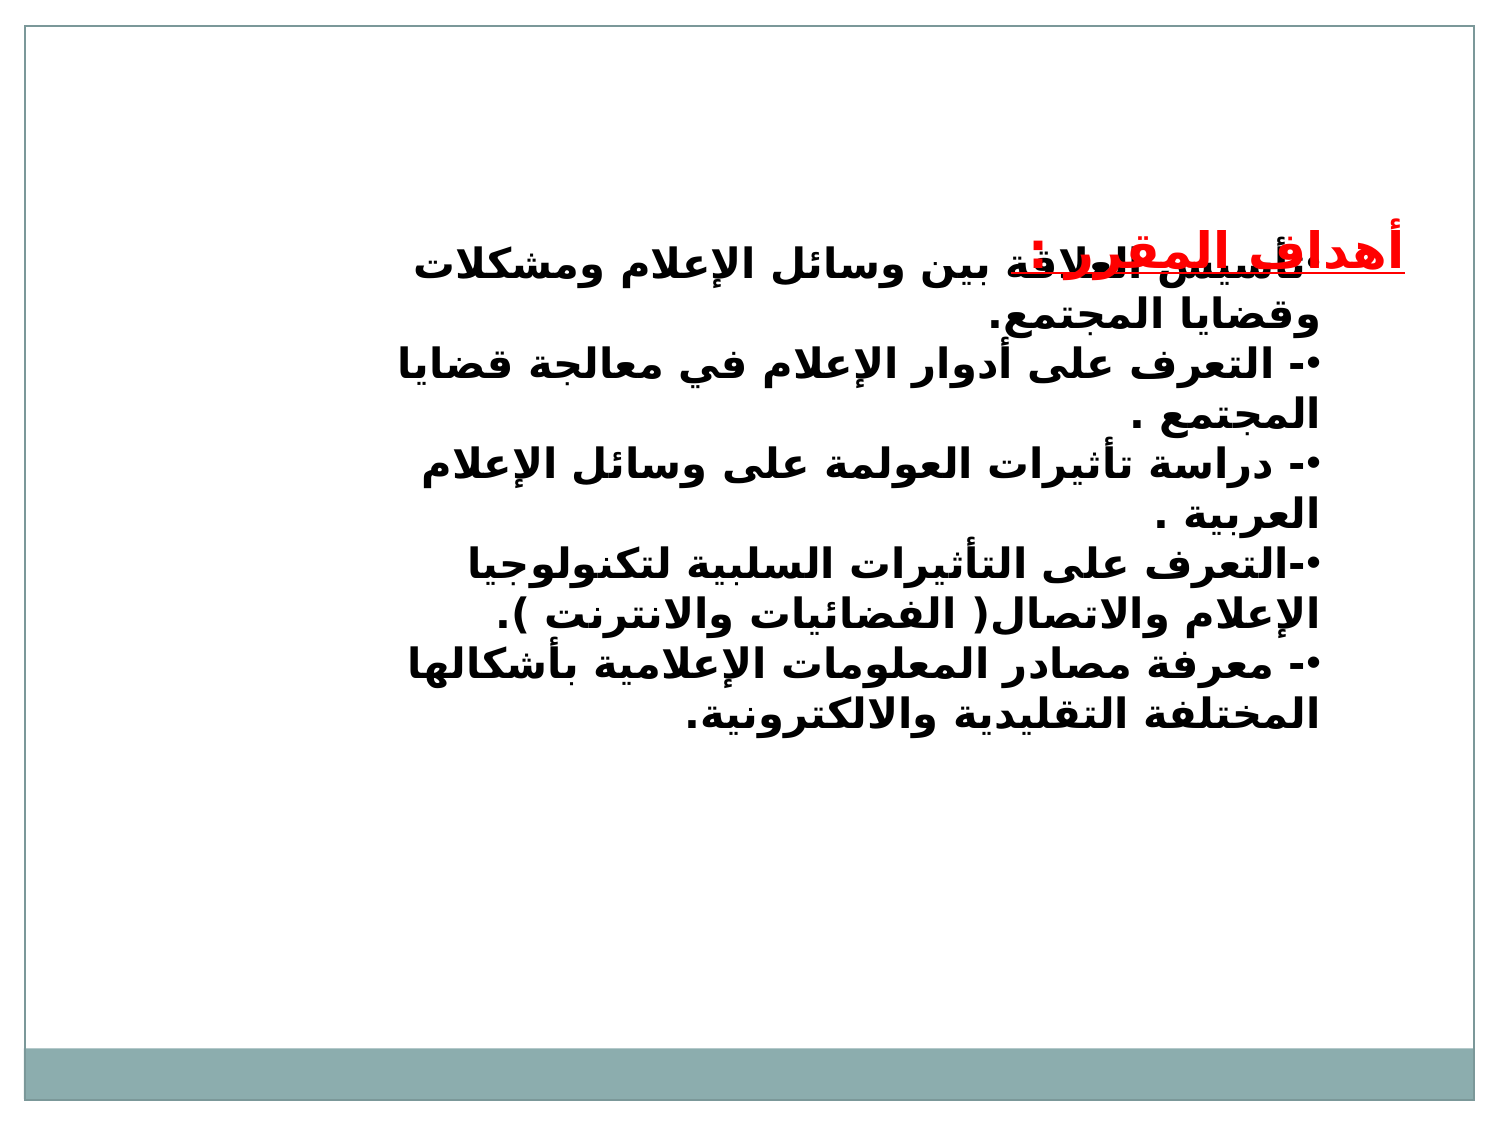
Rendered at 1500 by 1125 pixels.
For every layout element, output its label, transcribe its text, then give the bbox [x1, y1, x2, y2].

text_box أهداف المقرر : [995, 210, 1420, 286]
text_box تأسيس العلاقة بين وسائل الإعلام ومشكلات وقضايا المجتمع. - التعرف على أدوار الإعلام في معالجة قضايا المجتمع . - دراسة تأثيرات العولمة على وسائل الإعلام العربية . -التعرف على التأثيرات السلبية لتكنولوجيا الإعلام والاتصال( الفضائيات والانترنت ). - معرفة مصادر المعلومات الإعلامية بأشكالها المختلفة التقليدية والالكترونية. [351, 229, 1336, 745]
